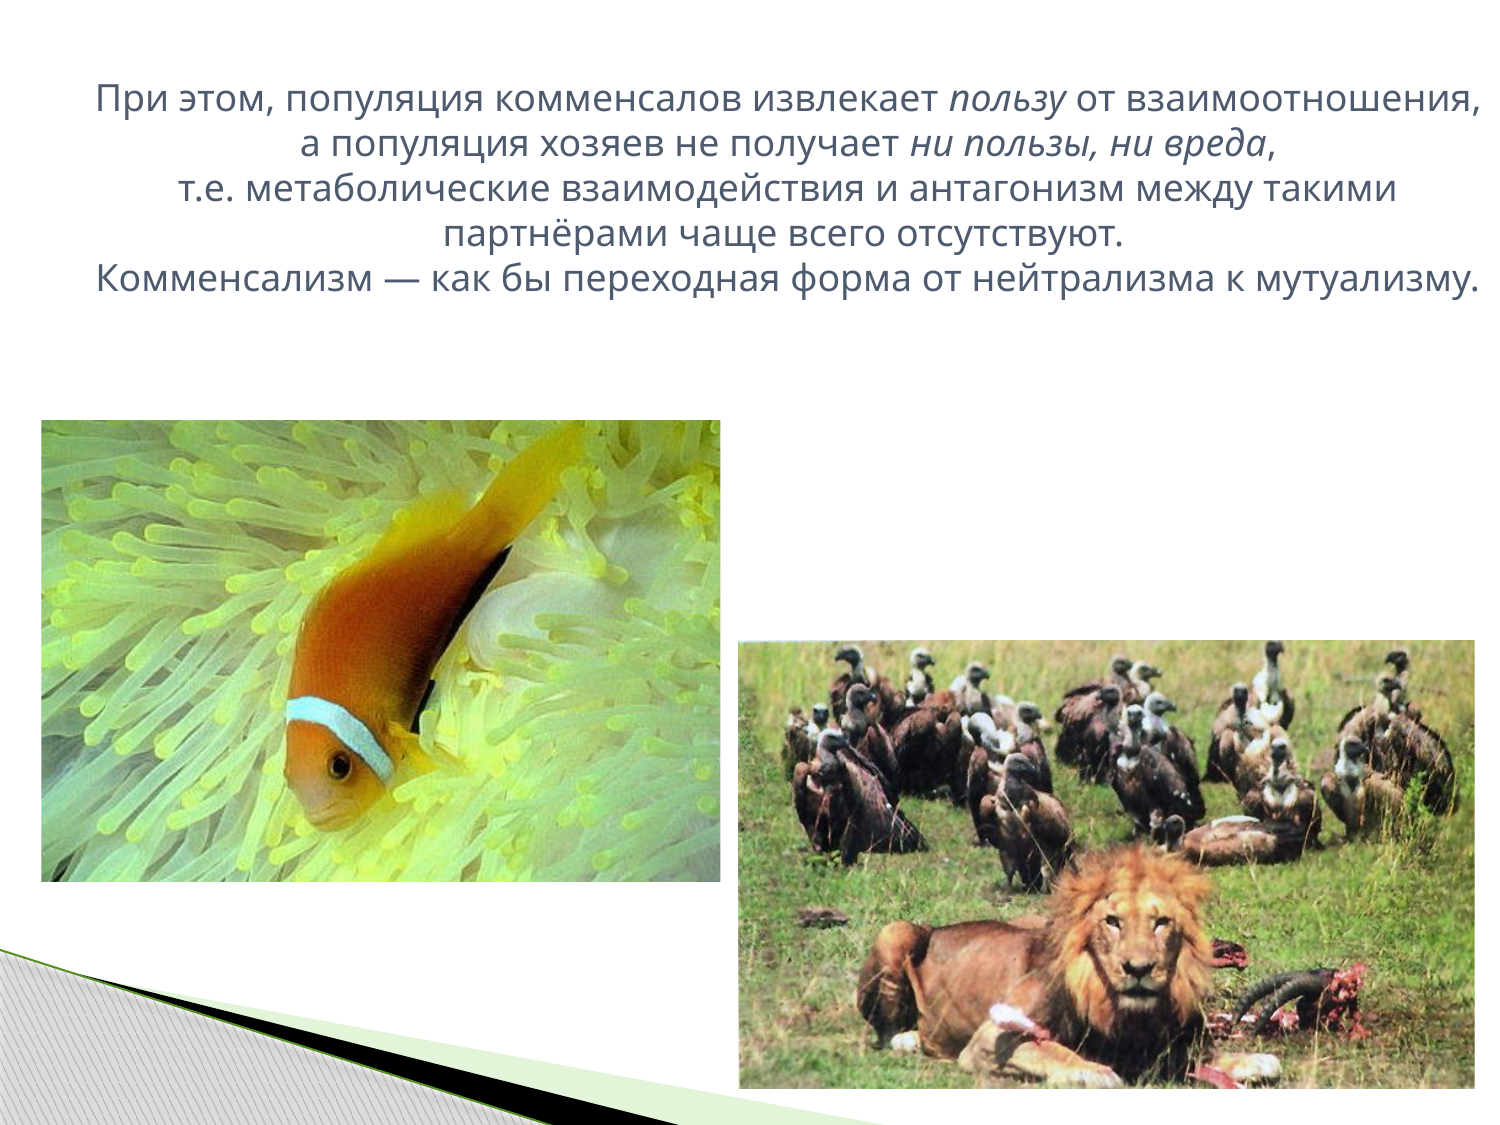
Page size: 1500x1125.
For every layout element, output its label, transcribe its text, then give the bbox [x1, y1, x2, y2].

picture [737, 640, 1475, 1090]
picture [40, 420, 721, 882]
text_box При этом, популяция комменсалов извлекает пользу от взаимоотношения, а популяция хозяев не получает ни пользы, ни вреда, т.е. метаболические взаимодействия и антагонизм между такими партнёрами чаще всего отсутствуют. Комменсализм — как бы переходная форма от нейтрализма к мутуализму. [76, 66, 1500, 307]
